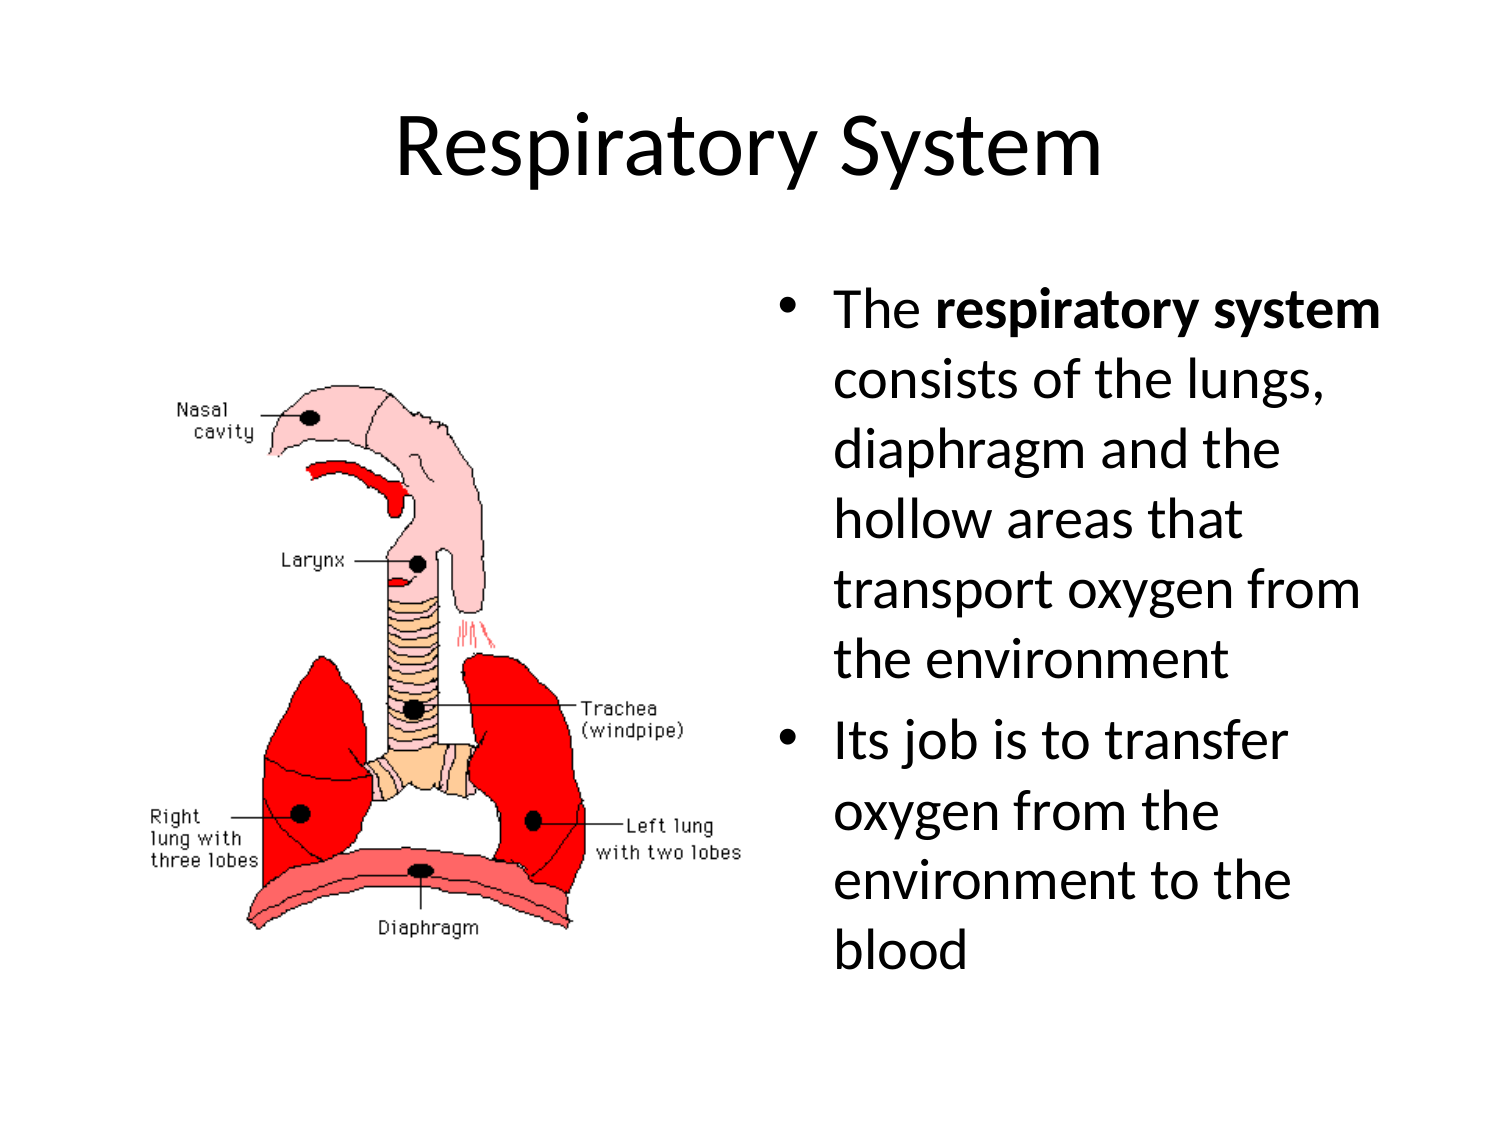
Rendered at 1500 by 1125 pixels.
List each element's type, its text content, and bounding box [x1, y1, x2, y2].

title Respiratory System [75, 45, 1425, 233]
list The respiratory system consists of the lungs, diaphragm and the hollow areas that transport oxygen from the environment Its job is to transfer oxygen from the environment to the blood [762, 262, 1425, 1005]
picture [149, 362, 751, 944]
